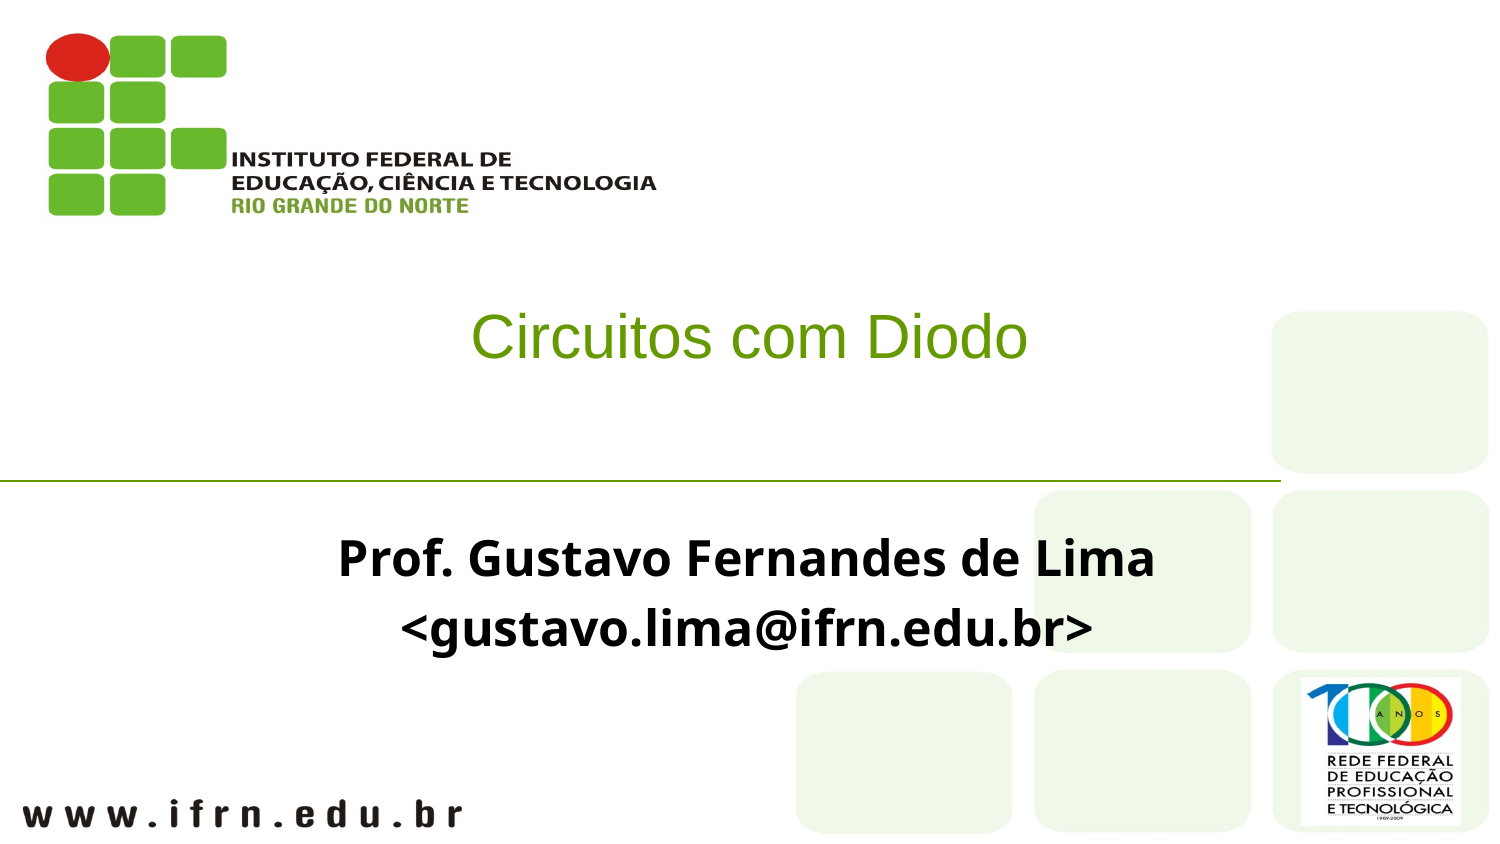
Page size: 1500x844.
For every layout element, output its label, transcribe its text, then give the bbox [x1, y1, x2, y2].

subtitle Prof. Gustavo Fernandes de Lima <gustavo.lima@ifrn.edu.br> [222, 518, 1273, 651]
picture [0, 430, 1500, 843]
picture [23, 17, 678, 232]
title Circuitos com Diodo [0, 237, 1500, 430]
